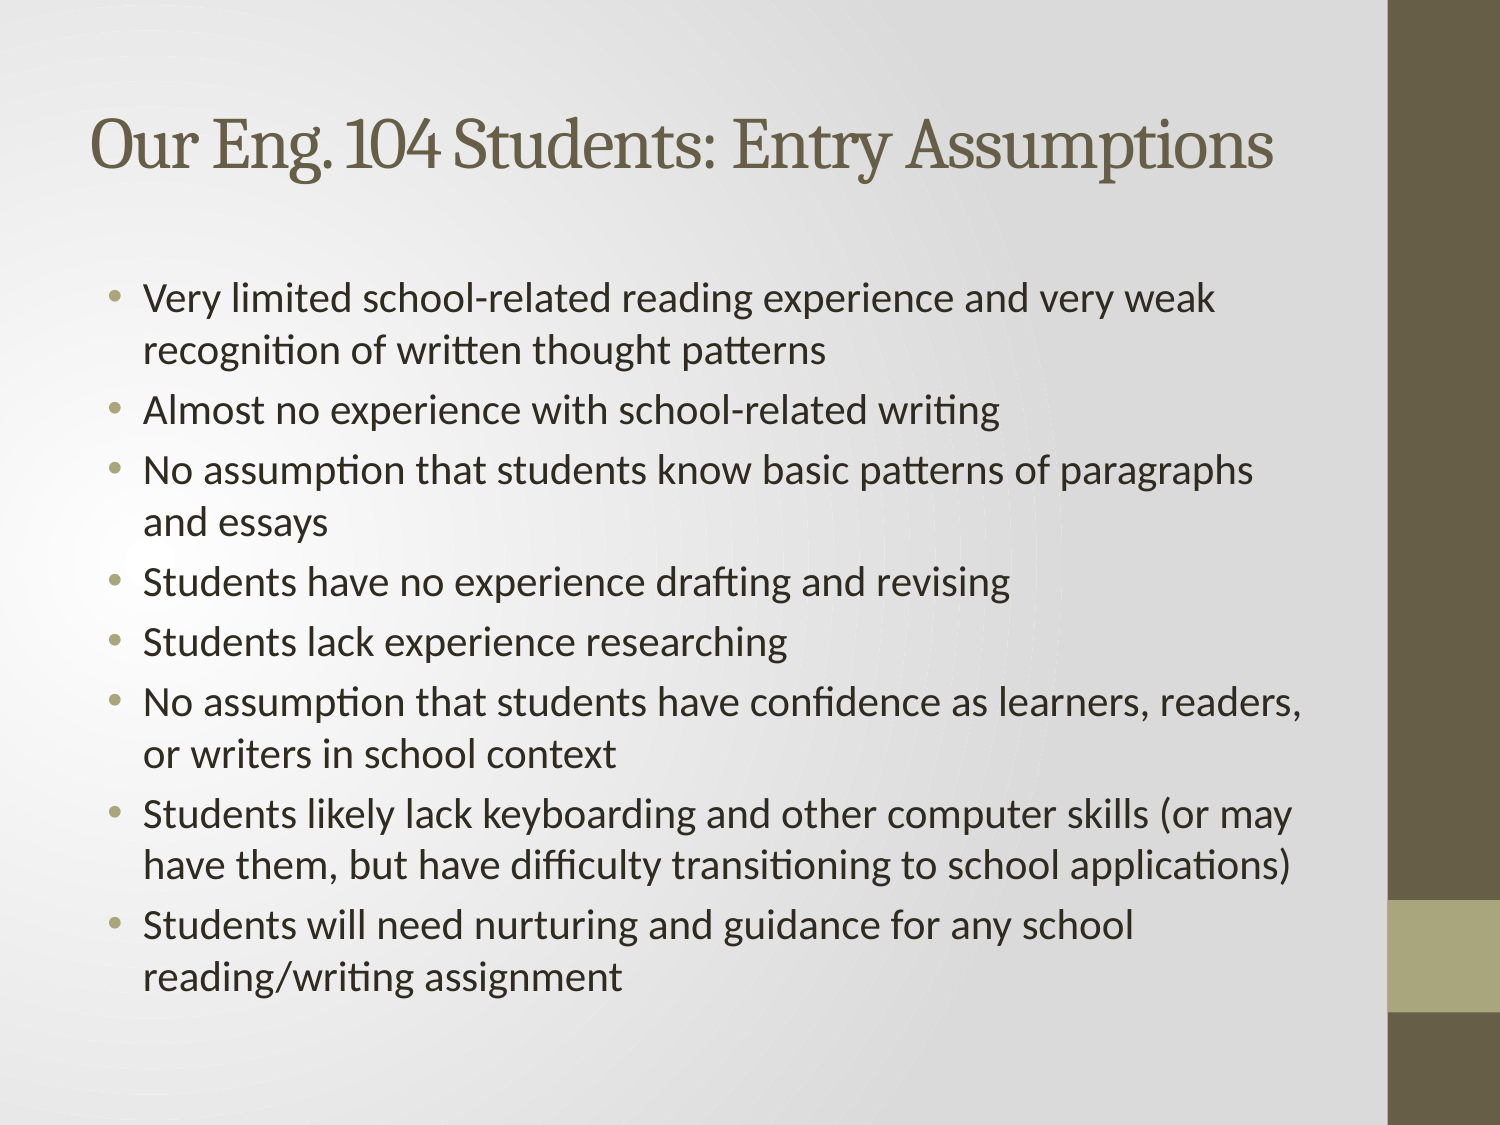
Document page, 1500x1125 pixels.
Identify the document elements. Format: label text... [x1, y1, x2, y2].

list Very limited school-related reading experience and very weak recognition of written thought patterns Almost no experience with school-related writing No assumption that students know basic patterns of paragraphs and essays Students have no experience drafting and revising Students lack experience researching No assumption that students have confidence as learners, readers, or writers in school context Students likely lack keyboarding and other computer skills (or may have them, but have difficulty transitioning to school applications) Students will need nurturing and guidance for any school reading/writing assignment [75, 262, 1325, 1050]
title Our Eng. 104 Students: Entry Assumptions [75, 45, 1325, 233]
